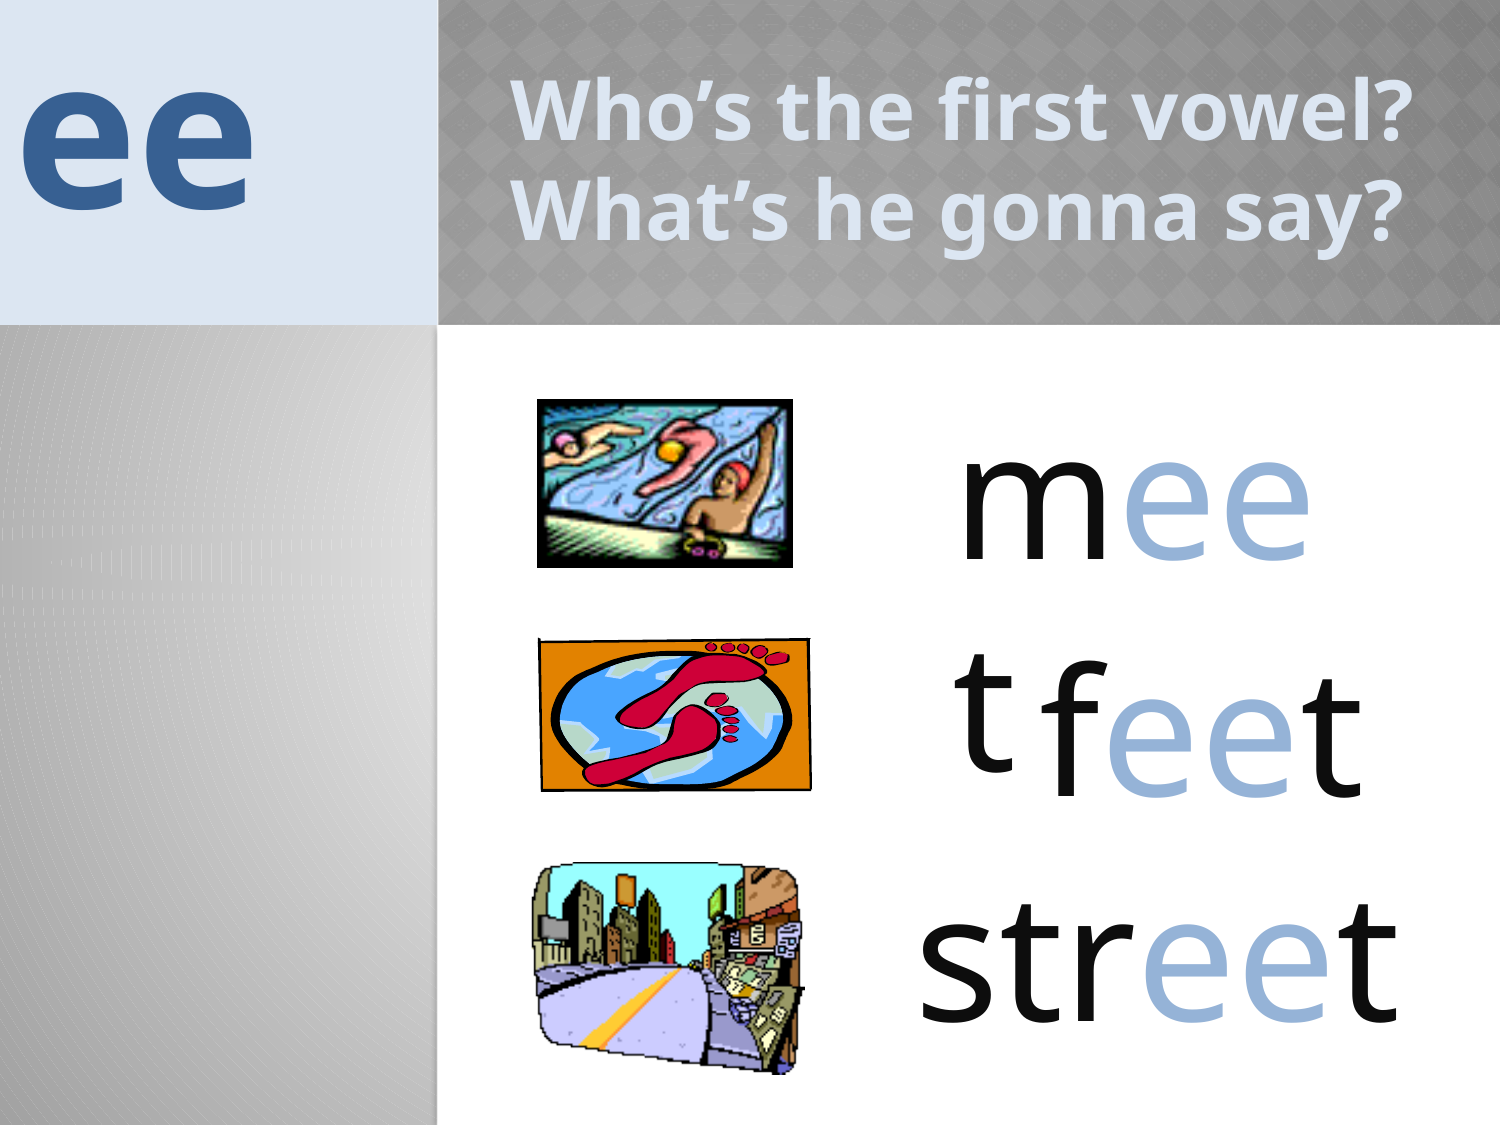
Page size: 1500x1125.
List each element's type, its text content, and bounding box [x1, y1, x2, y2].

text_box Who’s the first vowel? What’s he gonna say? [495, 49, 1430, 265]
picture [537, 636, 813, 793]
text_box [434, 322, 1500, 1125]
text_box feet [1025, 612, 1438, 837]
text_box street [899, 837, 1438, 1065]
picture [529, 861, 805, 1076]
text_box meet [937, 374, 1363, 815]
subtitle ee [0, 0, 438, 325]
picture [537, 399, 793, 568]
